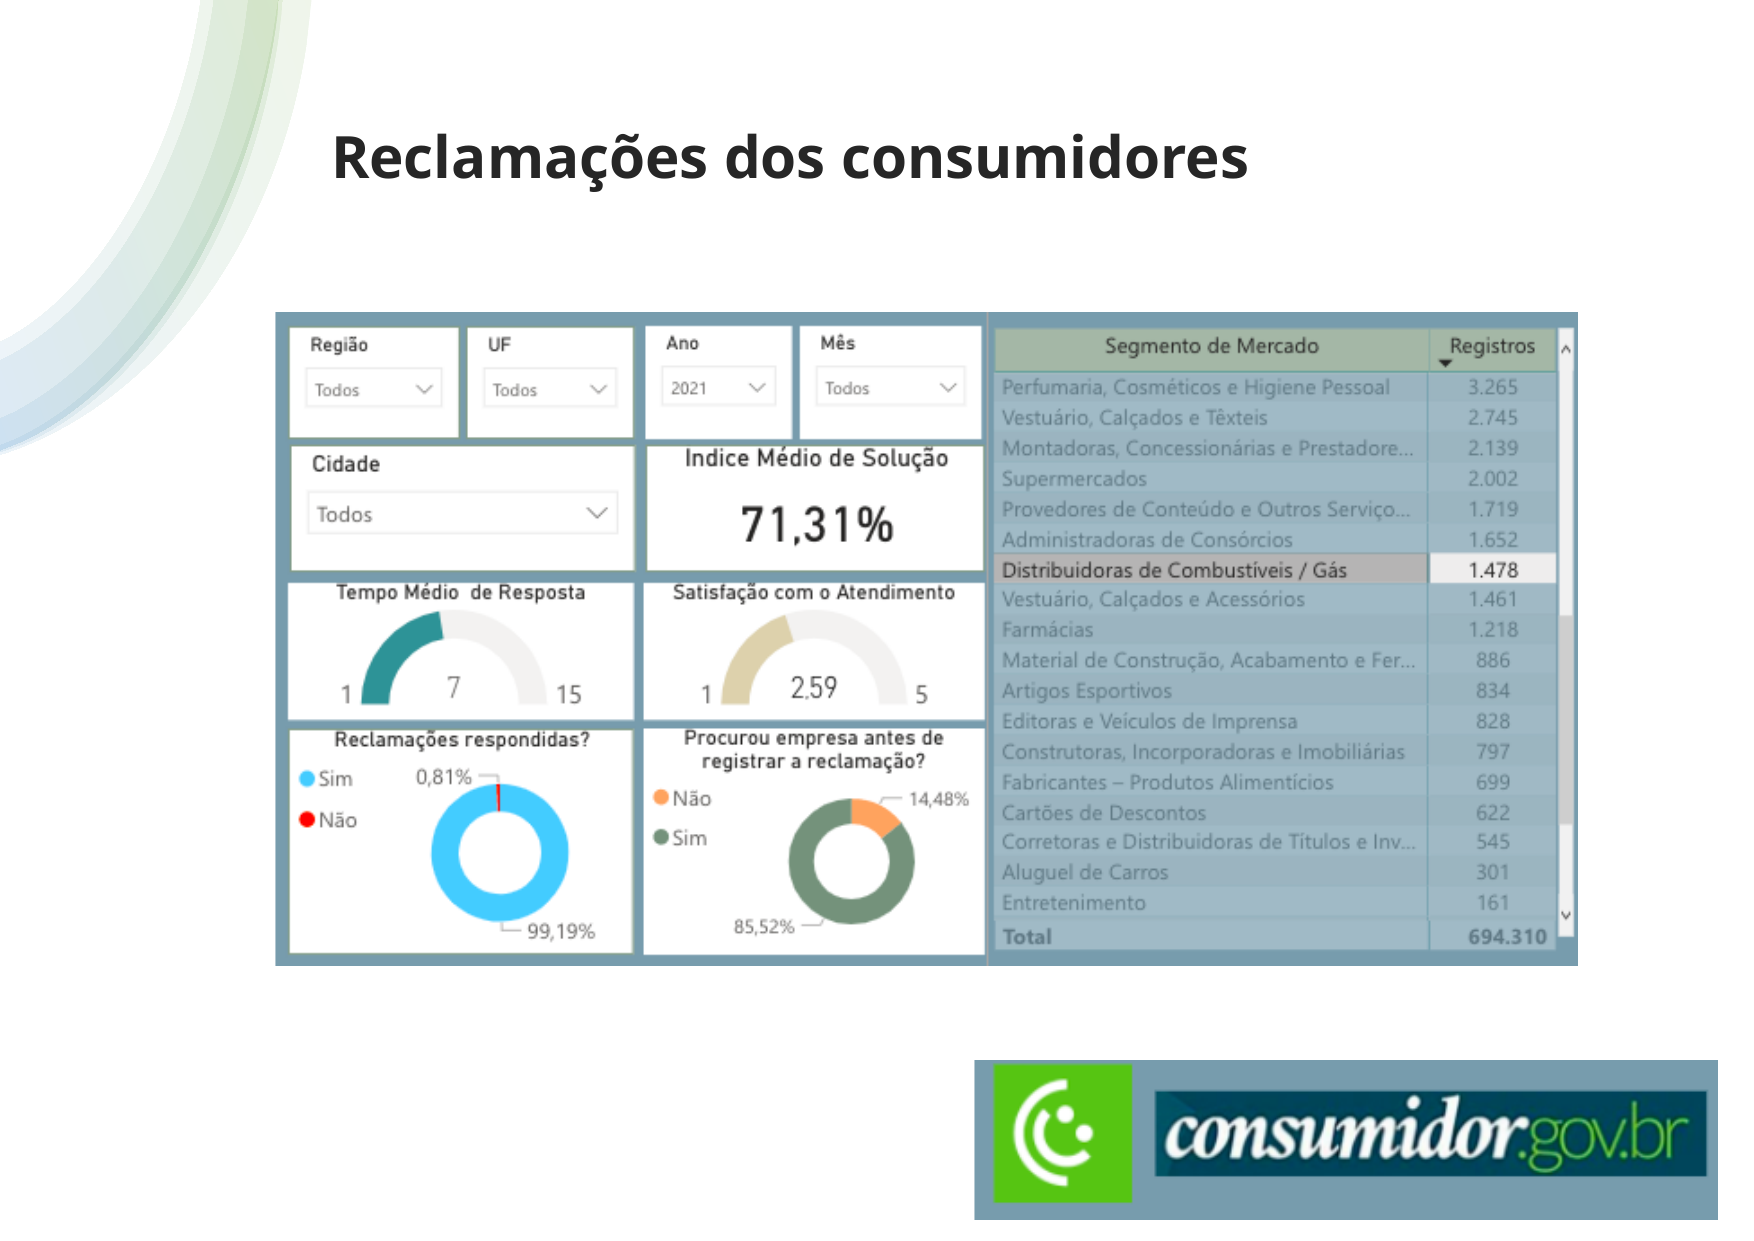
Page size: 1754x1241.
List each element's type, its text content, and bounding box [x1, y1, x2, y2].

picture [973, 1060, 1718, 1220]
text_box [0, 70, 383, 384]
text_box Reclamações dos consumidores [383, 113, 1632, 198]
text_box [0, 0, 1753, 1241]
picture [274, 312, 1578, 966]
